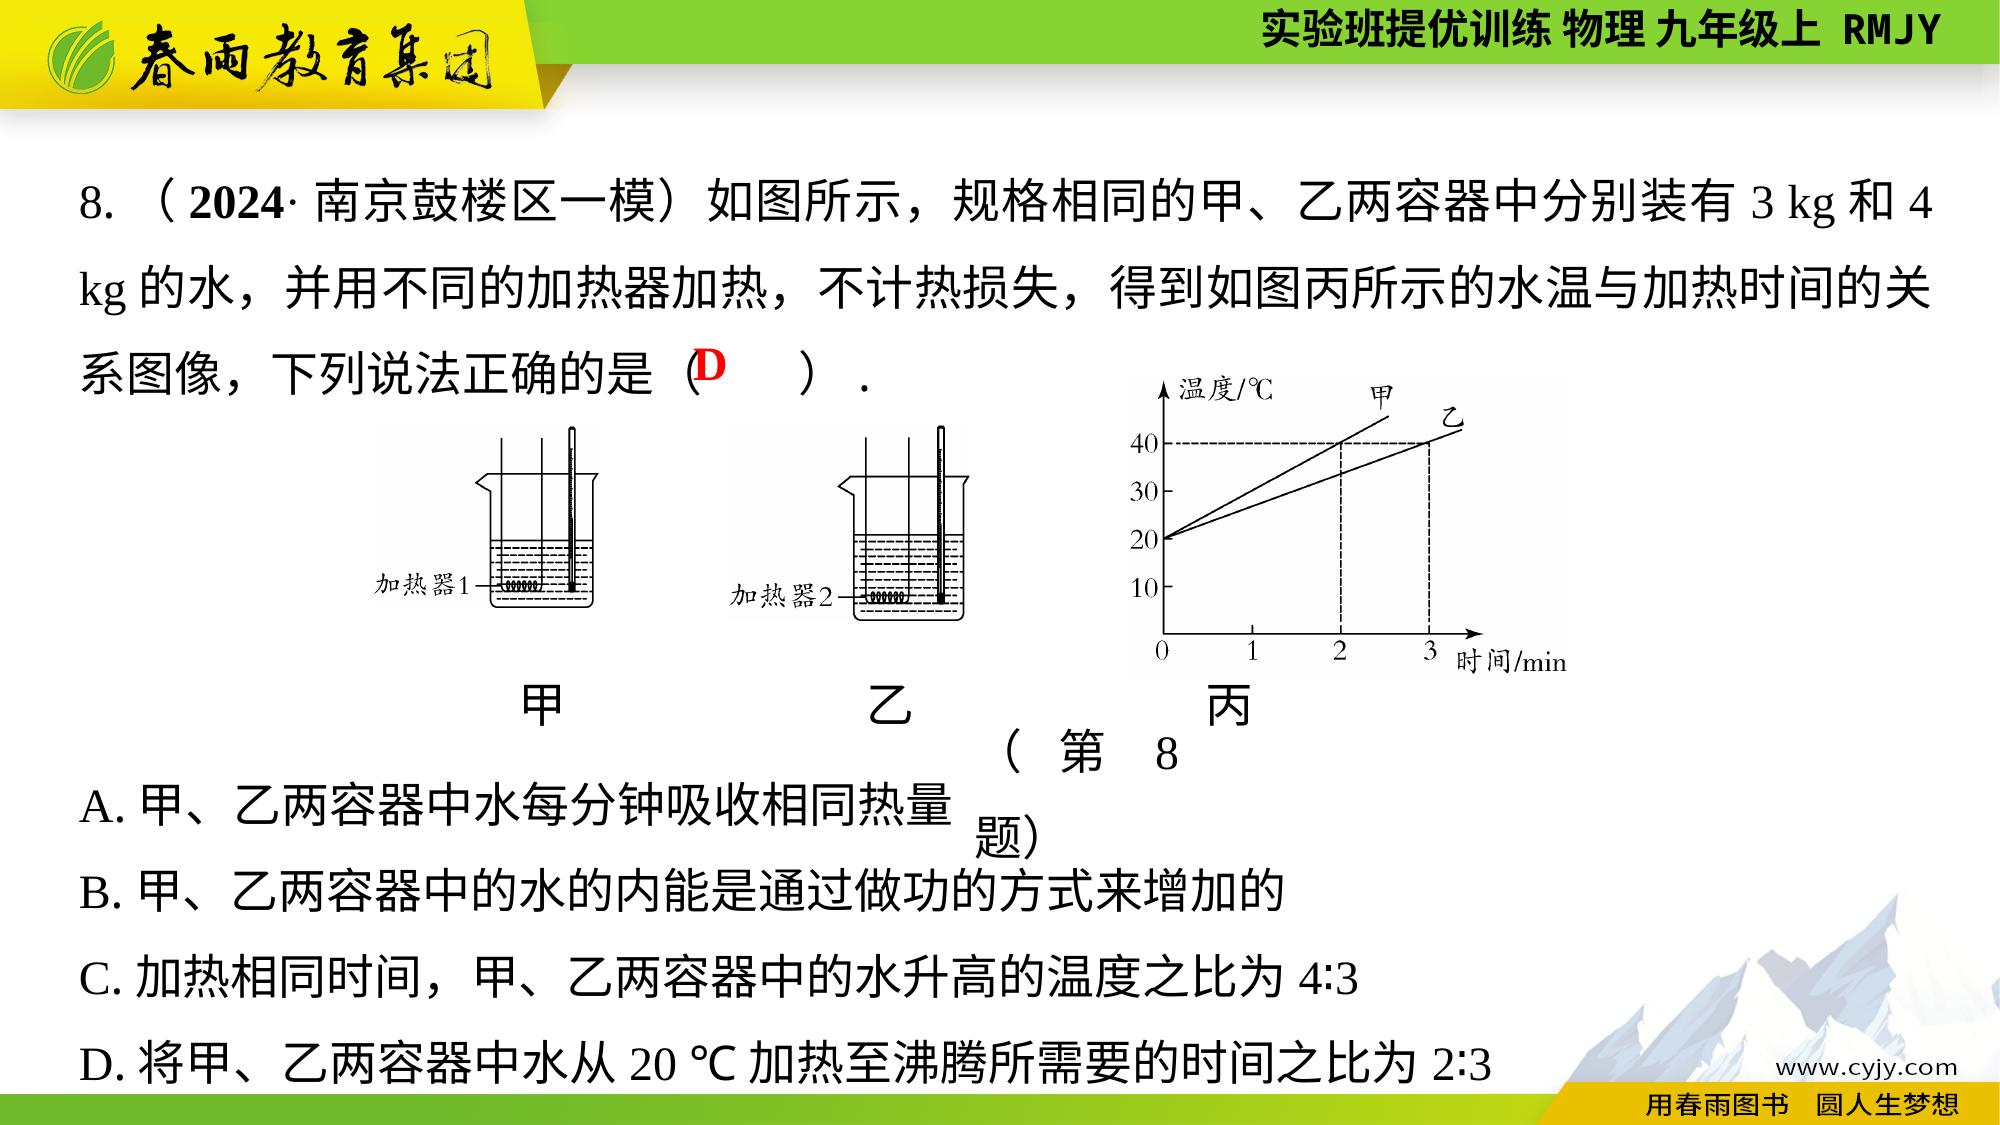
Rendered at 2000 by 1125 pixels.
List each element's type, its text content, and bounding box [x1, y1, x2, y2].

text_box （第8题） [959, 685, 1206, 787]
text_box D [678, 324, 743, 397]
text_box 甲 乙 丙 [503, 639, 1126, 740]
list 8.（2024·南京鼓楼区一模）如图所示，规格相同的甲、乙两容器中分别装有3 kg和4 kg的水，并用不同的加热器加热，不计热损失，得到如图丙所示的水温与加热时间的关系图像，下列说法正确的是（ ）. A.甲、乙两容器中水每分钟吸收相同热量 B.甲、乙两容器中的水的内能是通过做功的方式来增加的 C.加热相同时间，甲、乙两容器中的水升高的温度之比为4∶3 D.将甲、乙两容器中水从20 ℃加热至沸腾所需要的时间之比为2∶3 [63, 134, 1948, 1109]
picture [0, 0, 2000, 1125]
text_box 甲 乙 丙 [1206, 688, 1504, 740]
